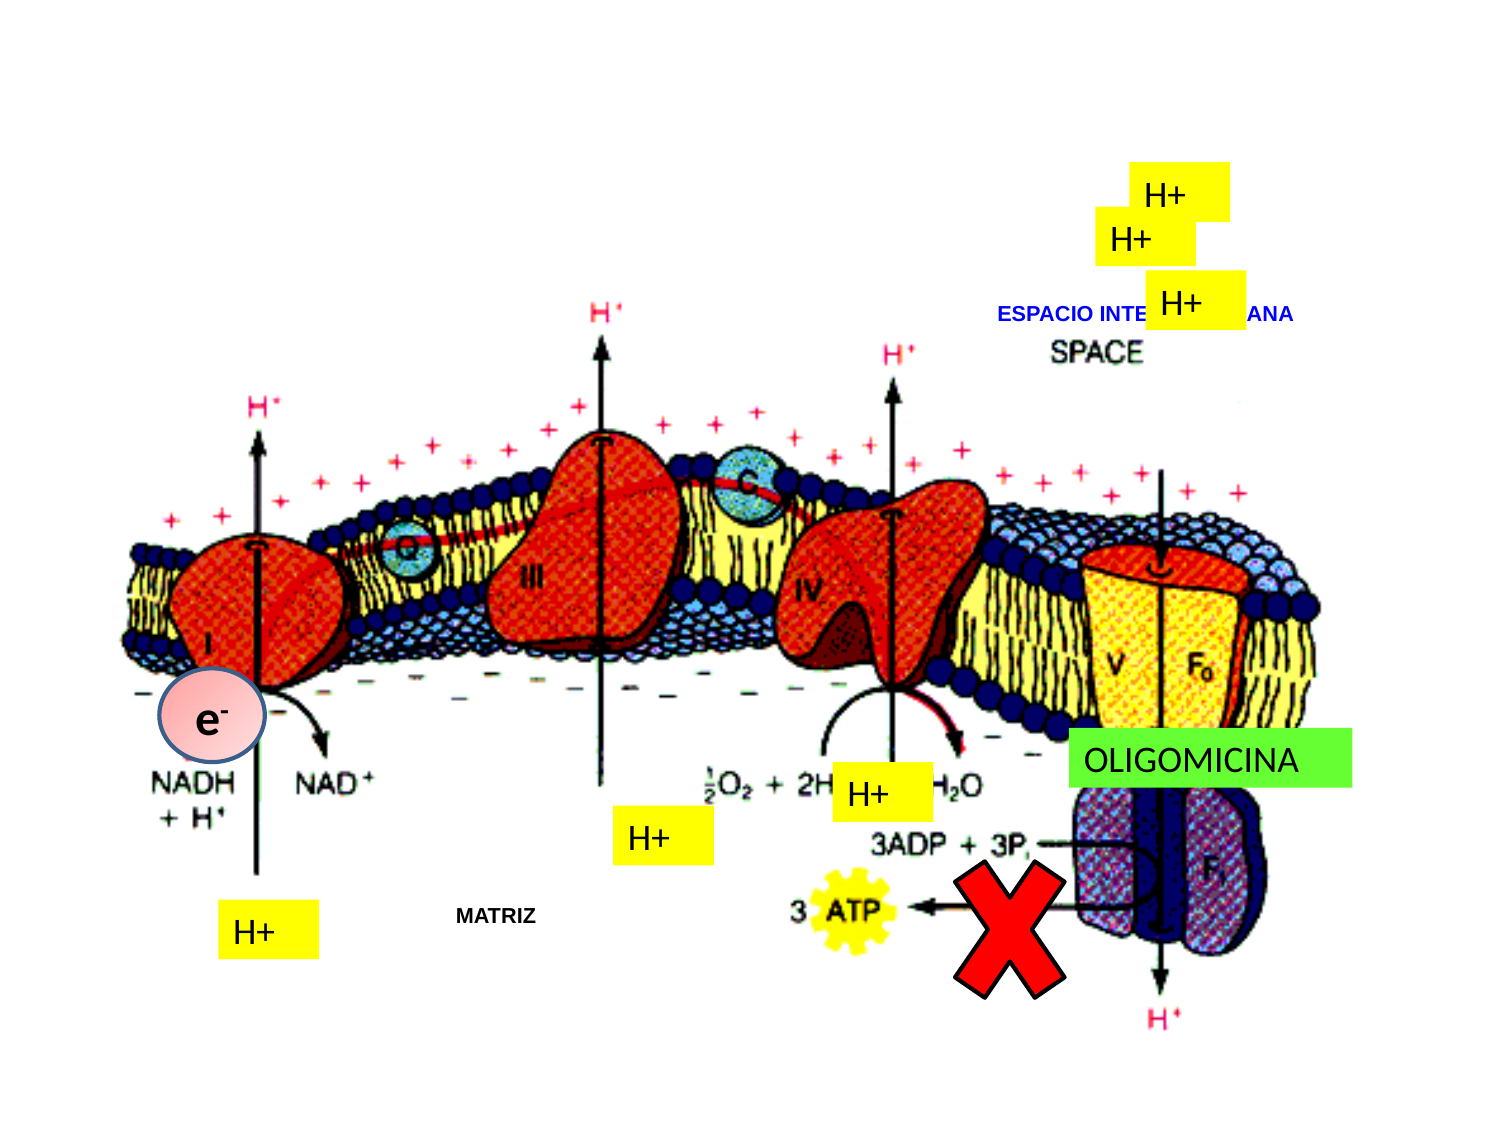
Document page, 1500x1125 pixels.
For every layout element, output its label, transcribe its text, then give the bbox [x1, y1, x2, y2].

text_box H+ [1129, 162, 1231, 222]
text_box H+ [1095, 206, 1196, 265]
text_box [100, 266, 1377, 1047]
